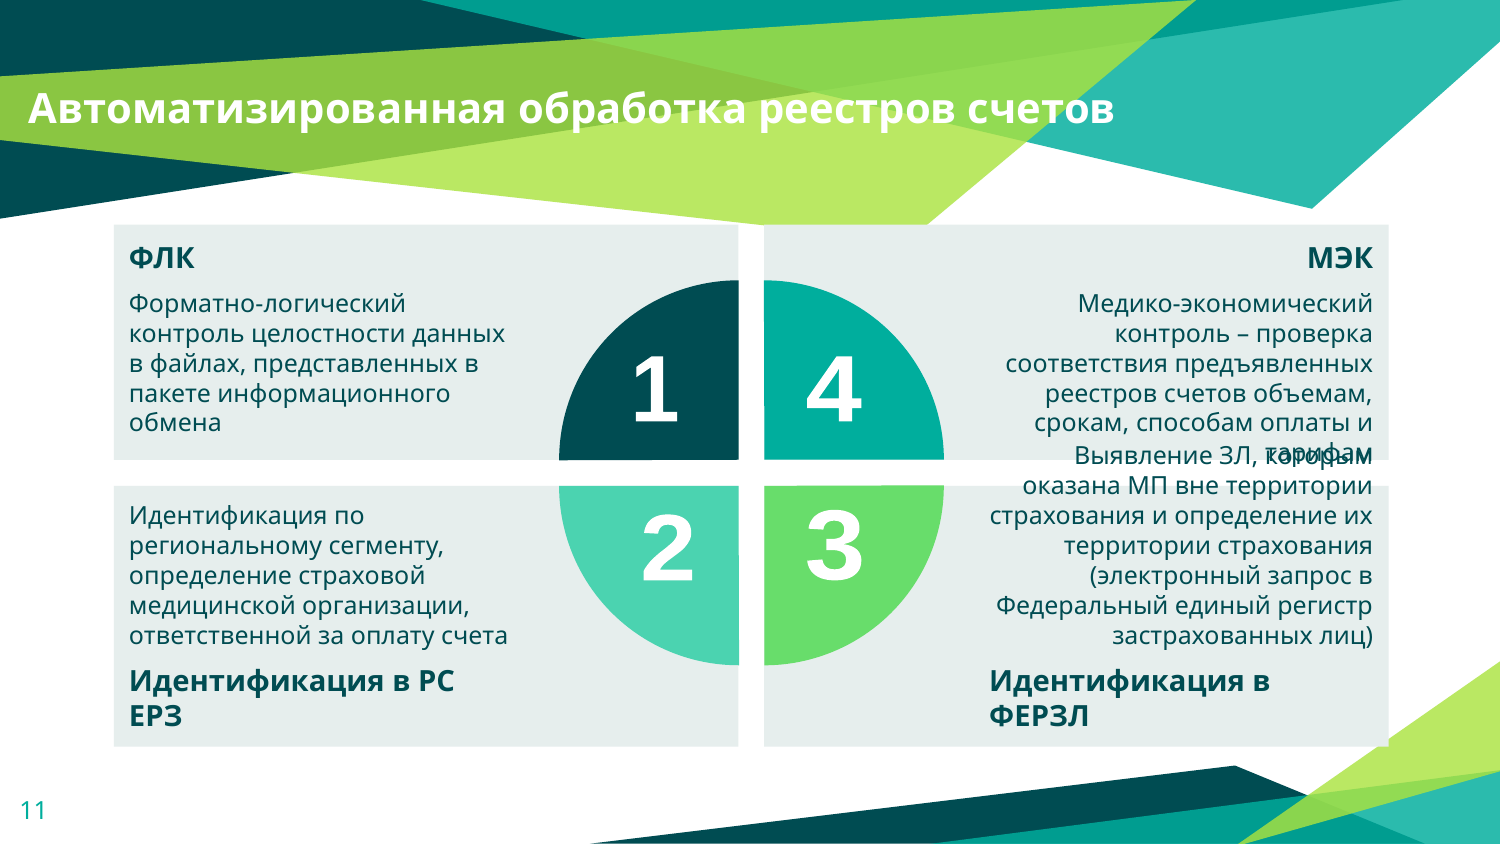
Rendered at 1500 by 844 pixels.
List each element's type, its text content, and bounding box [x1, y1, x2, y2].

text_box МЭК Медико-экономический контроль – проверка соответствия предъявленных реестров счетов объемам, срокам, способам оплаты и тарифам [764, 224, 1389, 460]
text_box [559, 485, 740, 666]
text_box [559, 280, 739, 461]
text_box [763, 280, 944, 460]
title Автоматизированная обработка реестров счетов [13, 66, 1223, 208]
slide_number 11 [4, 779, 95, 844]
text_box Выявление ЗЛ, которым оказана МП вне территории страхования и определение их территории страхования (электронный запрос в Федеральный единый регистр застрахованных лиц) Идентификация в ФЕРЗЛ [764, 485, 1389, 747]
text_box ФЛК Форматно-логический контроль целостности данных в файлах, представленных в пакете информационного обмена [113, 224, 739, 460]
text_box [764, 485, 944, 666]
text_box Идентификация по региональному сегменту, определение страховой медицинской организации, ответственной за оплату счета Идентификация в РС ЕРЗ [113, 485, 739, 747]
